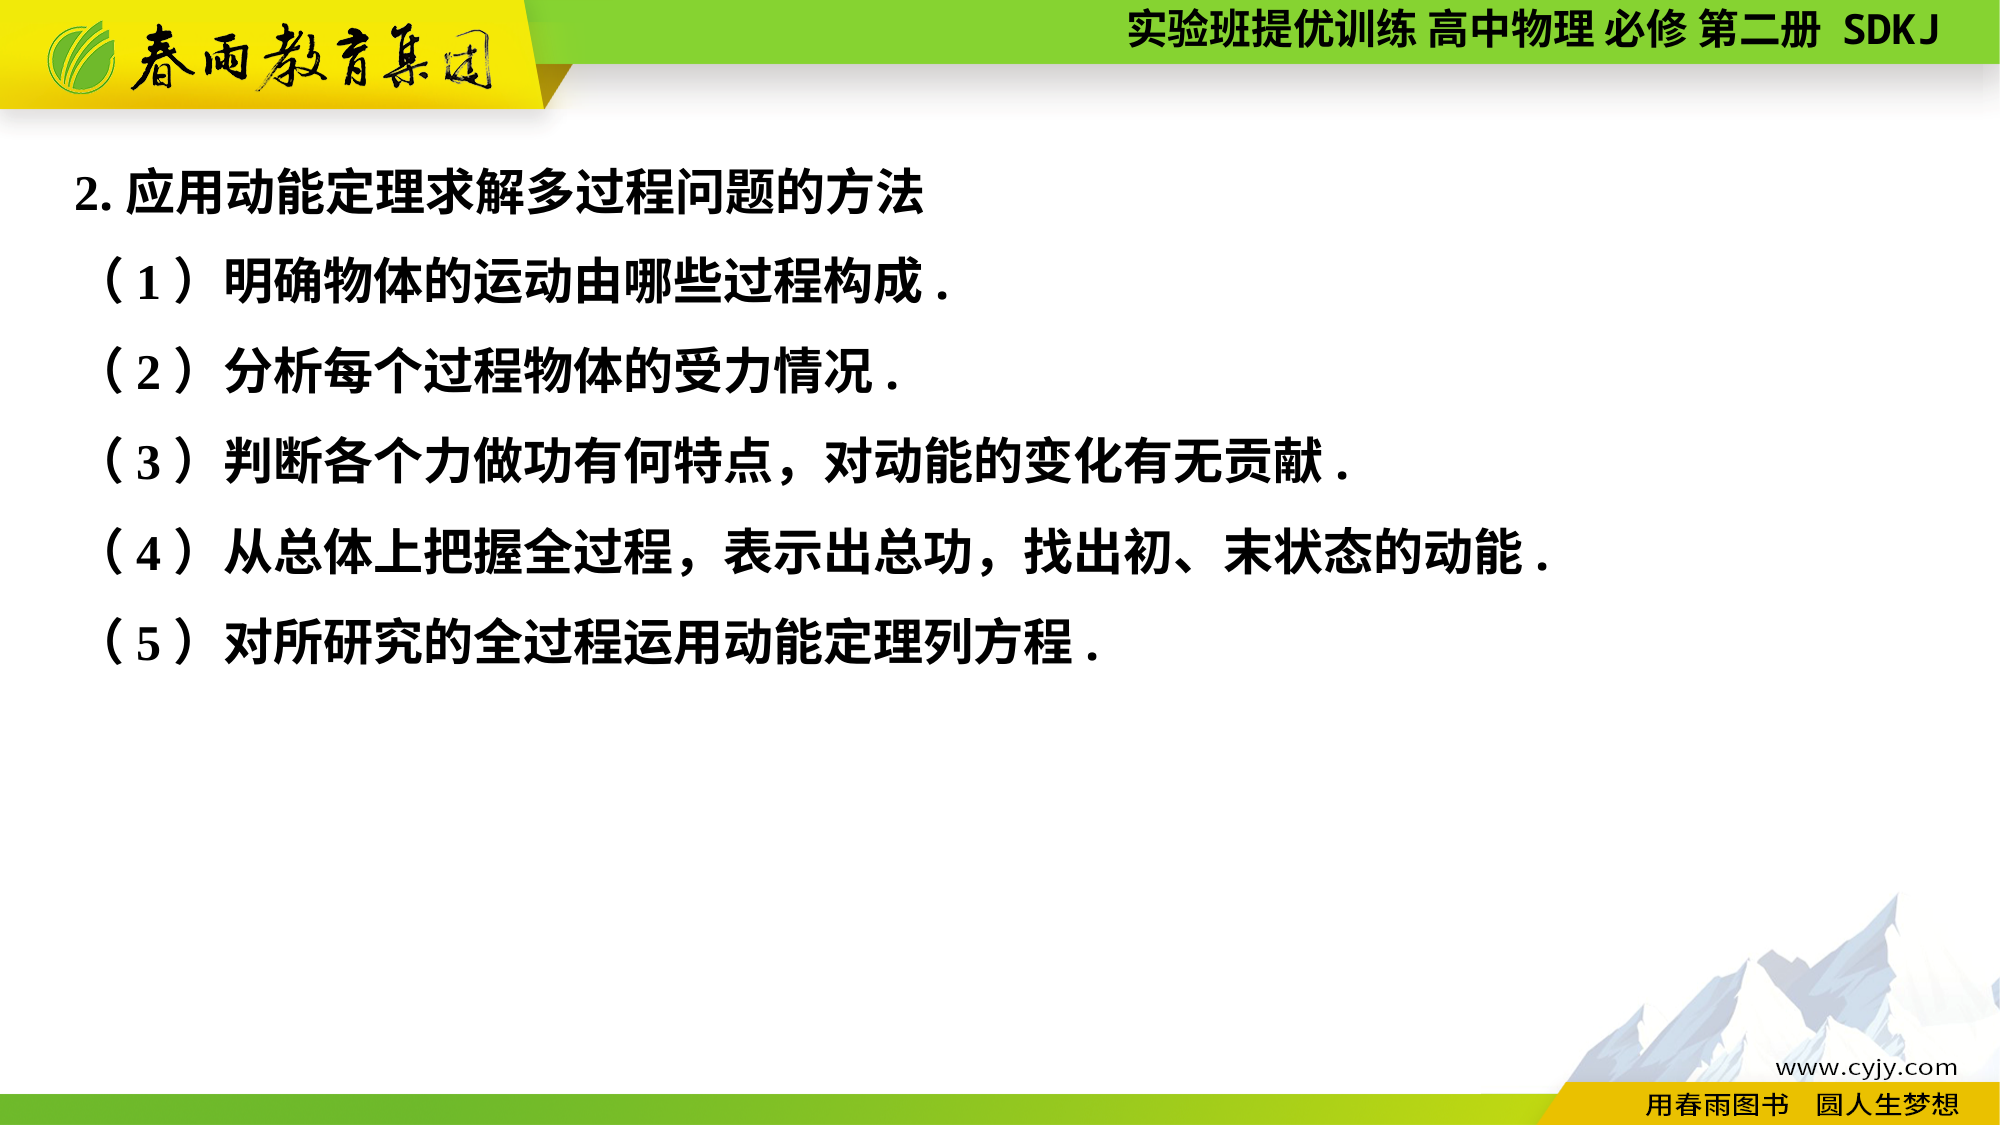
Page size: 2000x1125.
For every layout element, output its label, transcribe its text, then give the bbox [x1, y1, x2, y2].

picture [0, 0, 2000, 1125]
list 2.应用动能定理求解多过程问题的方法 （1）明确物体的运动由哪些过程构成. （2）分析每个过程物体的受力情况. （3）判断各个力做功有何特点，对动能的变化有无贡献. （4）从总体上把握全过程，表示出总功，找出初、末状态的动能. （5）对所研究的全过程运用动能定理列方程. [59, 122, 1944, 763]
